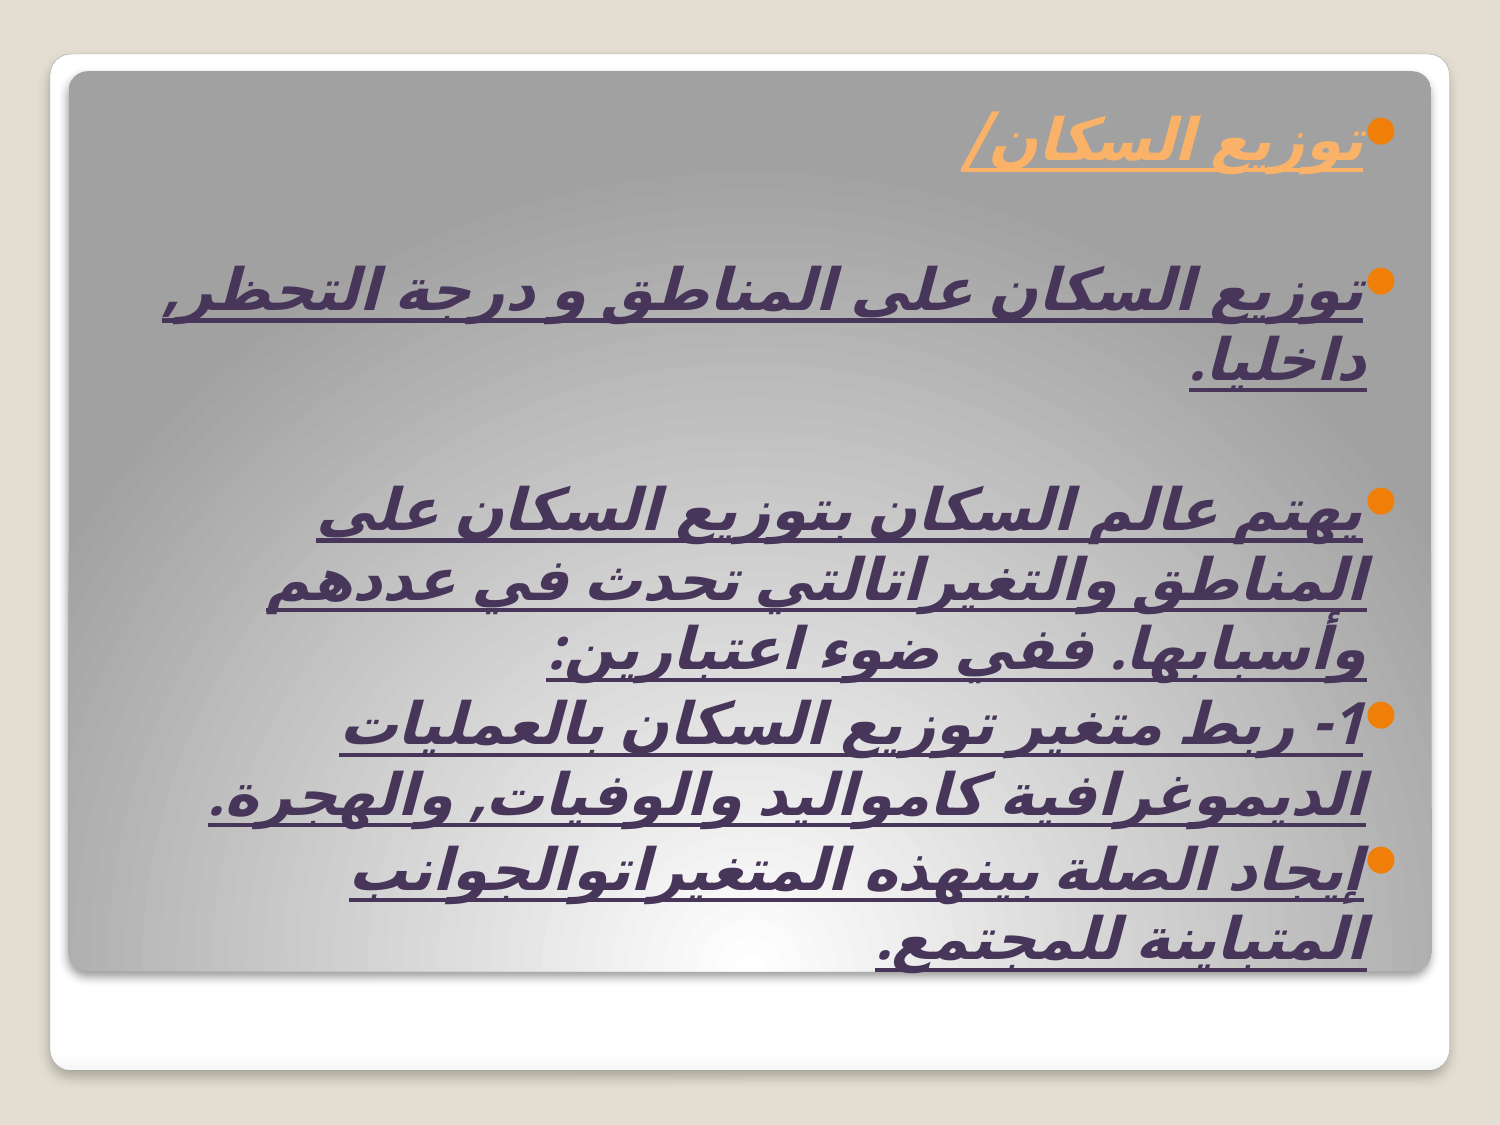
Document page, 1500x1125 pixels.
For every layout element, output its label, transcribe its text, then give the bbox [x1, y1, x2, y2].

list توزيع السكان/ توزيع السكان على المناطق و درجة التحظر, داخليا. يهتم عالم السكان بتوزيع السكان على المناطق والتغيراتالتي تحدث في عددهم وأسبابها. ففي ضوء اعتبارين: 1- ربط متغير توزيع السكان بالعمليات الديموغرافية كامواليد والوفيات, والهجرة. إيجاد الصلة بينهذه المتغيراتوالجوانب المتباينة للمجتمع. [82, 86, 1425, 997]
